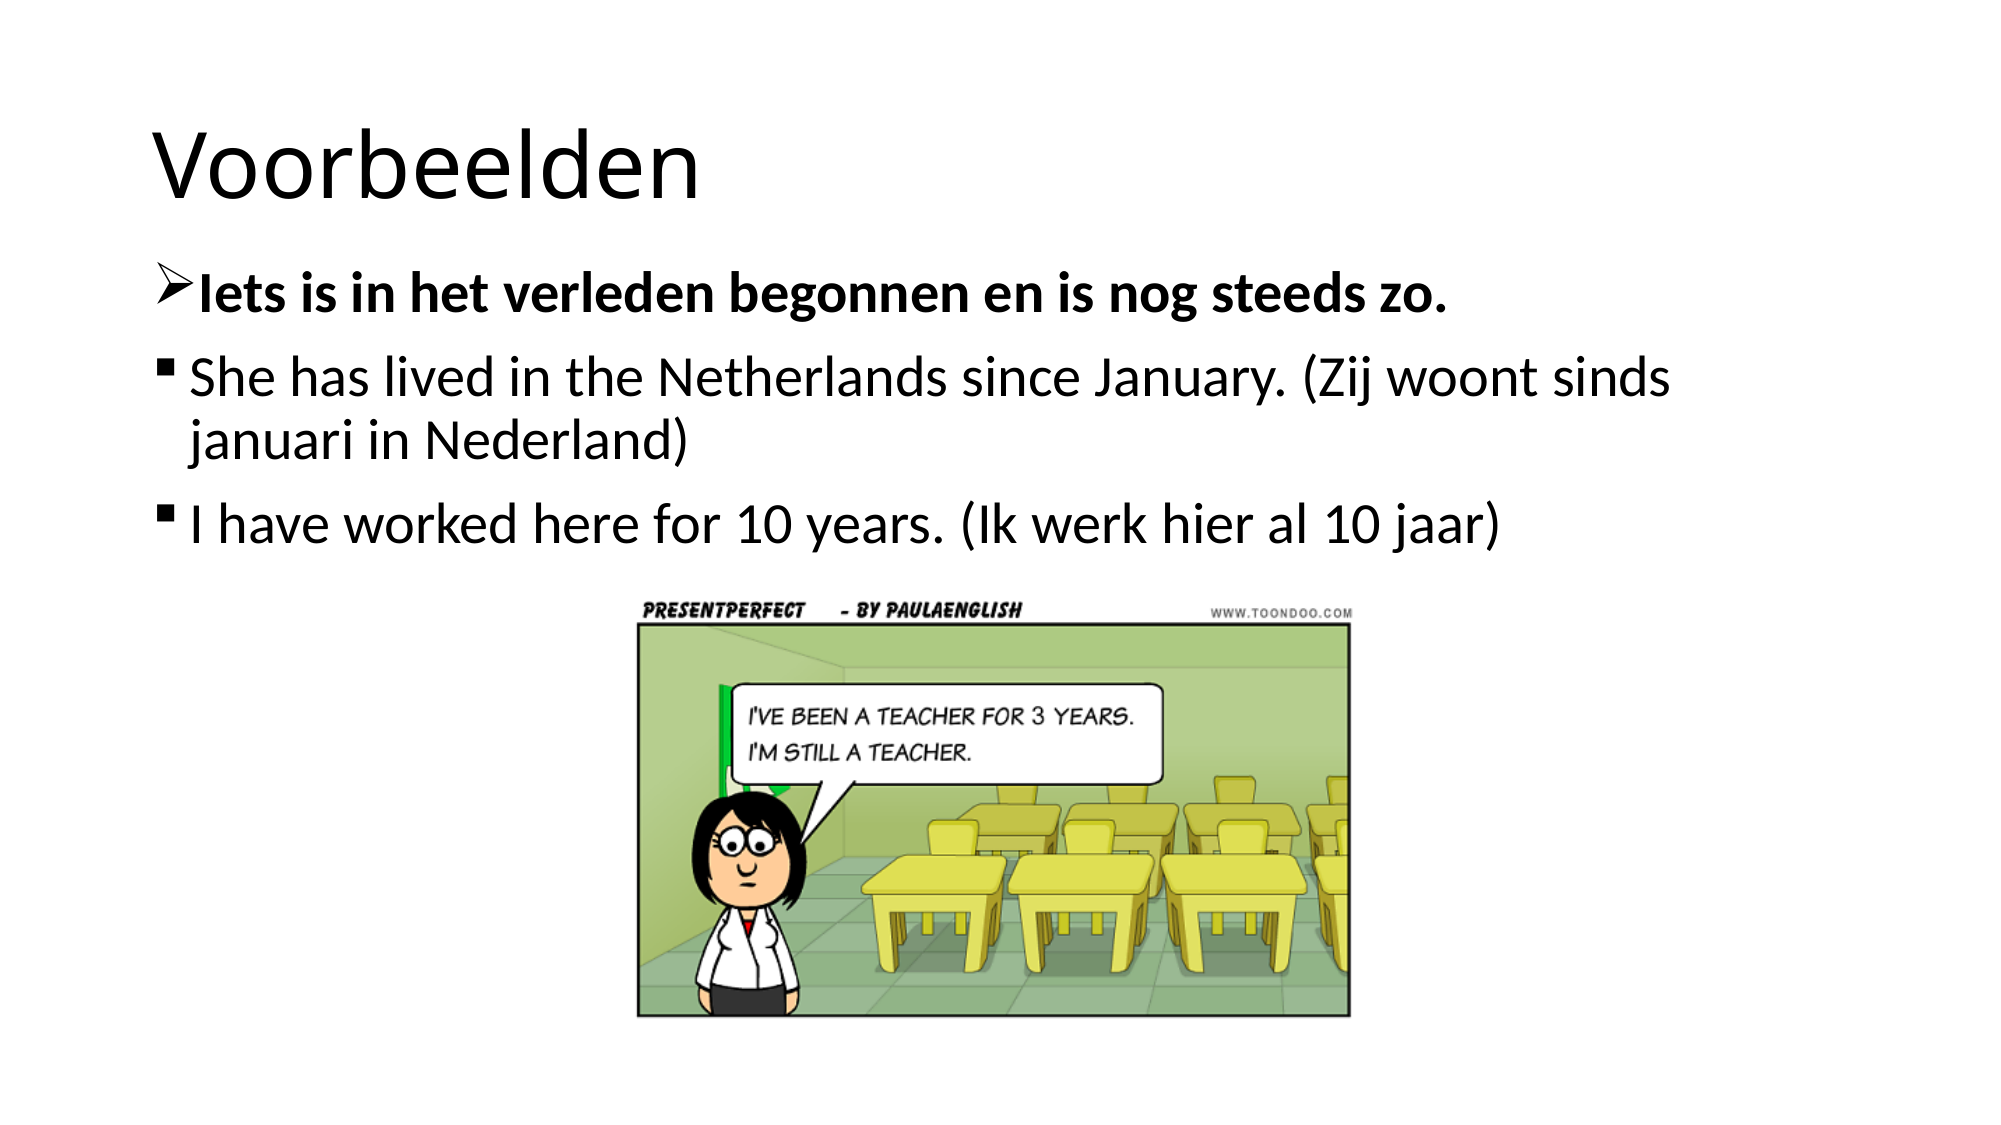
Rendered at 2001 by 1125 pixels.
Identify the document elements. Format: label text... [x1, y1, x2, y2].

picture [633, 586, 1354, 1024]
list Iets is in het verleden begonnen en is nog steeds zo. She has lived in the Netherlands since January. (Zij woont sinds januari in Nederland) I have worked here for 10 years. (Ik werk hier al 10 jaar) [137, 255, 1863, 969]
title Voorbeelden [137, 59, 1863, 255]
